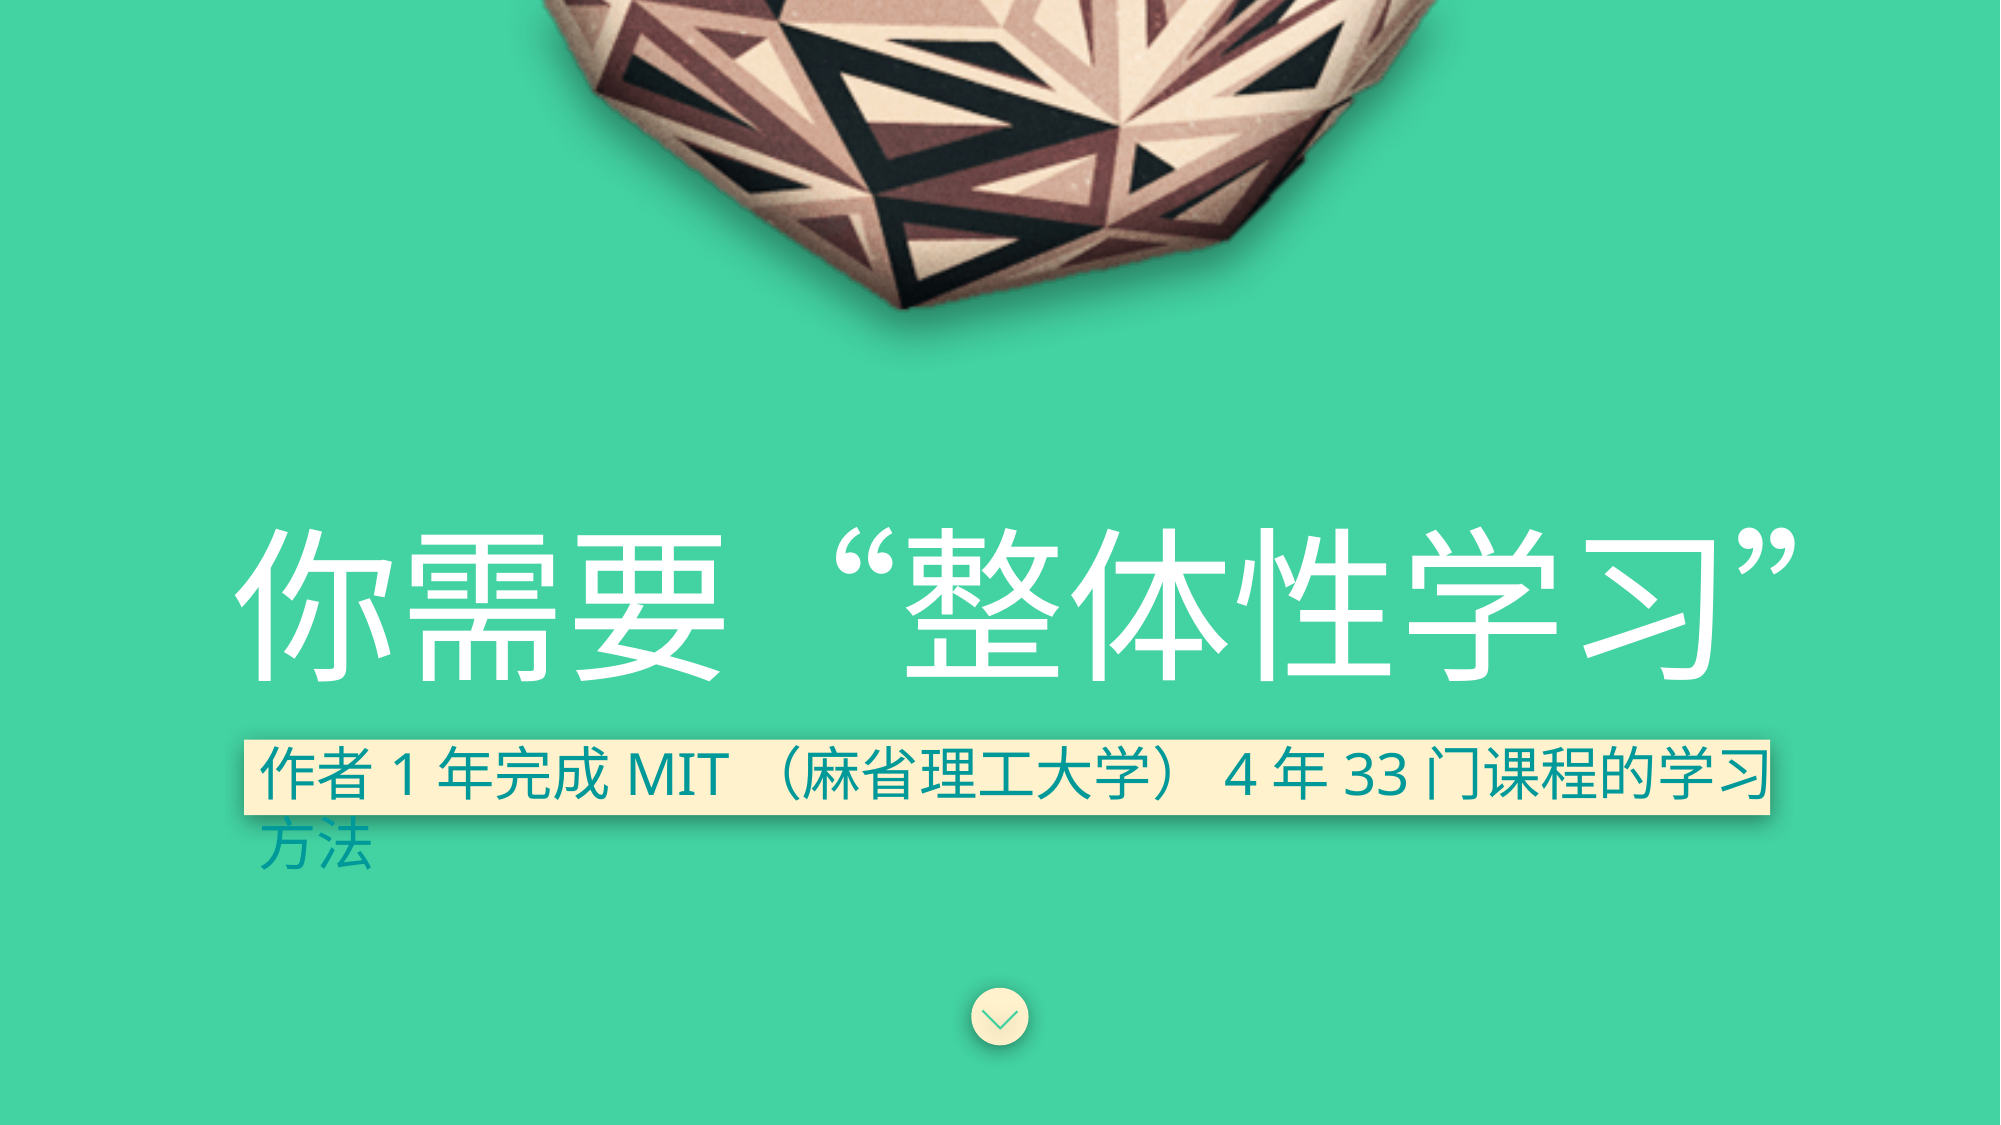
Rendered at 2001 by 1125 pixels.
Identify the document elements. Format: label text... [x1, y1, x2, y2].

picture [477, 0, 1526, 327]
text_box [971, 987, 1029, 1046]
text_box 你需要“整体性学习” [218, 495, 2000, 710]
text_box 作者1年完成MIT（麻省理工大学）4年33门课程的学习方法 [244, 730, 1792, 885]
